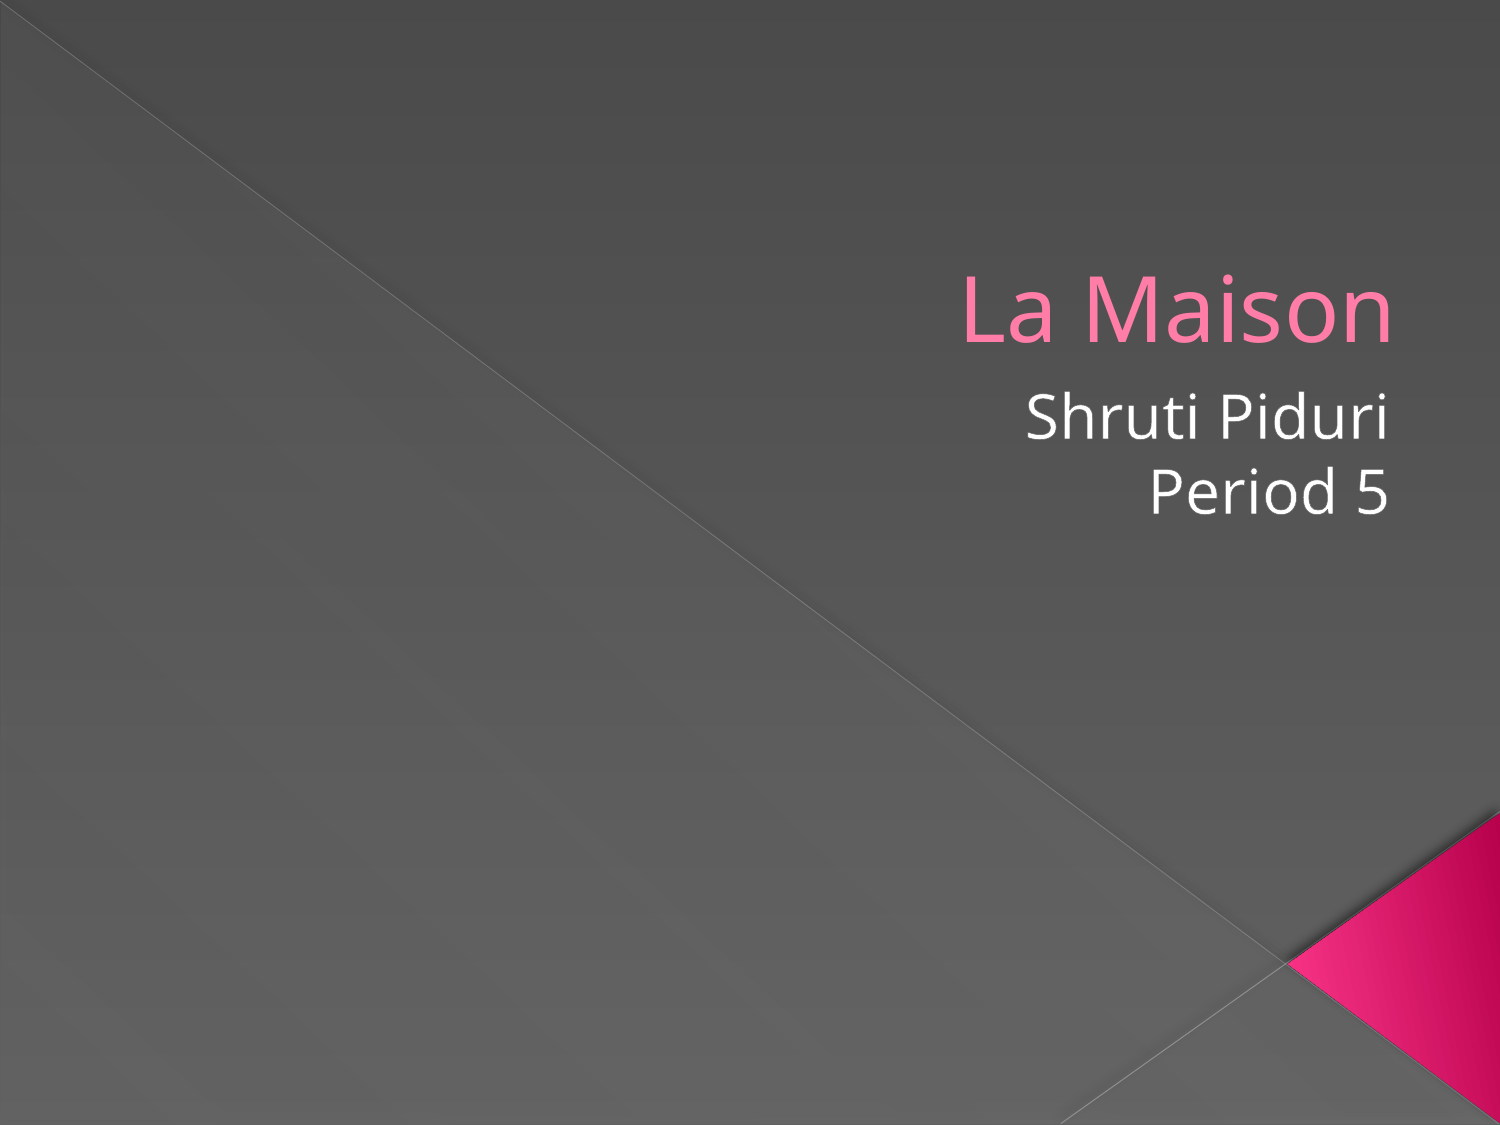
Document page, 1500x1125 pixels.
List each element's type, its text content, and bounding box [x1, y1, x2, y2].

subtitle Shruti Piduri Period 5 [88, 369, 1412, 657]
title La Maison [88, 127, 1412, 369]
